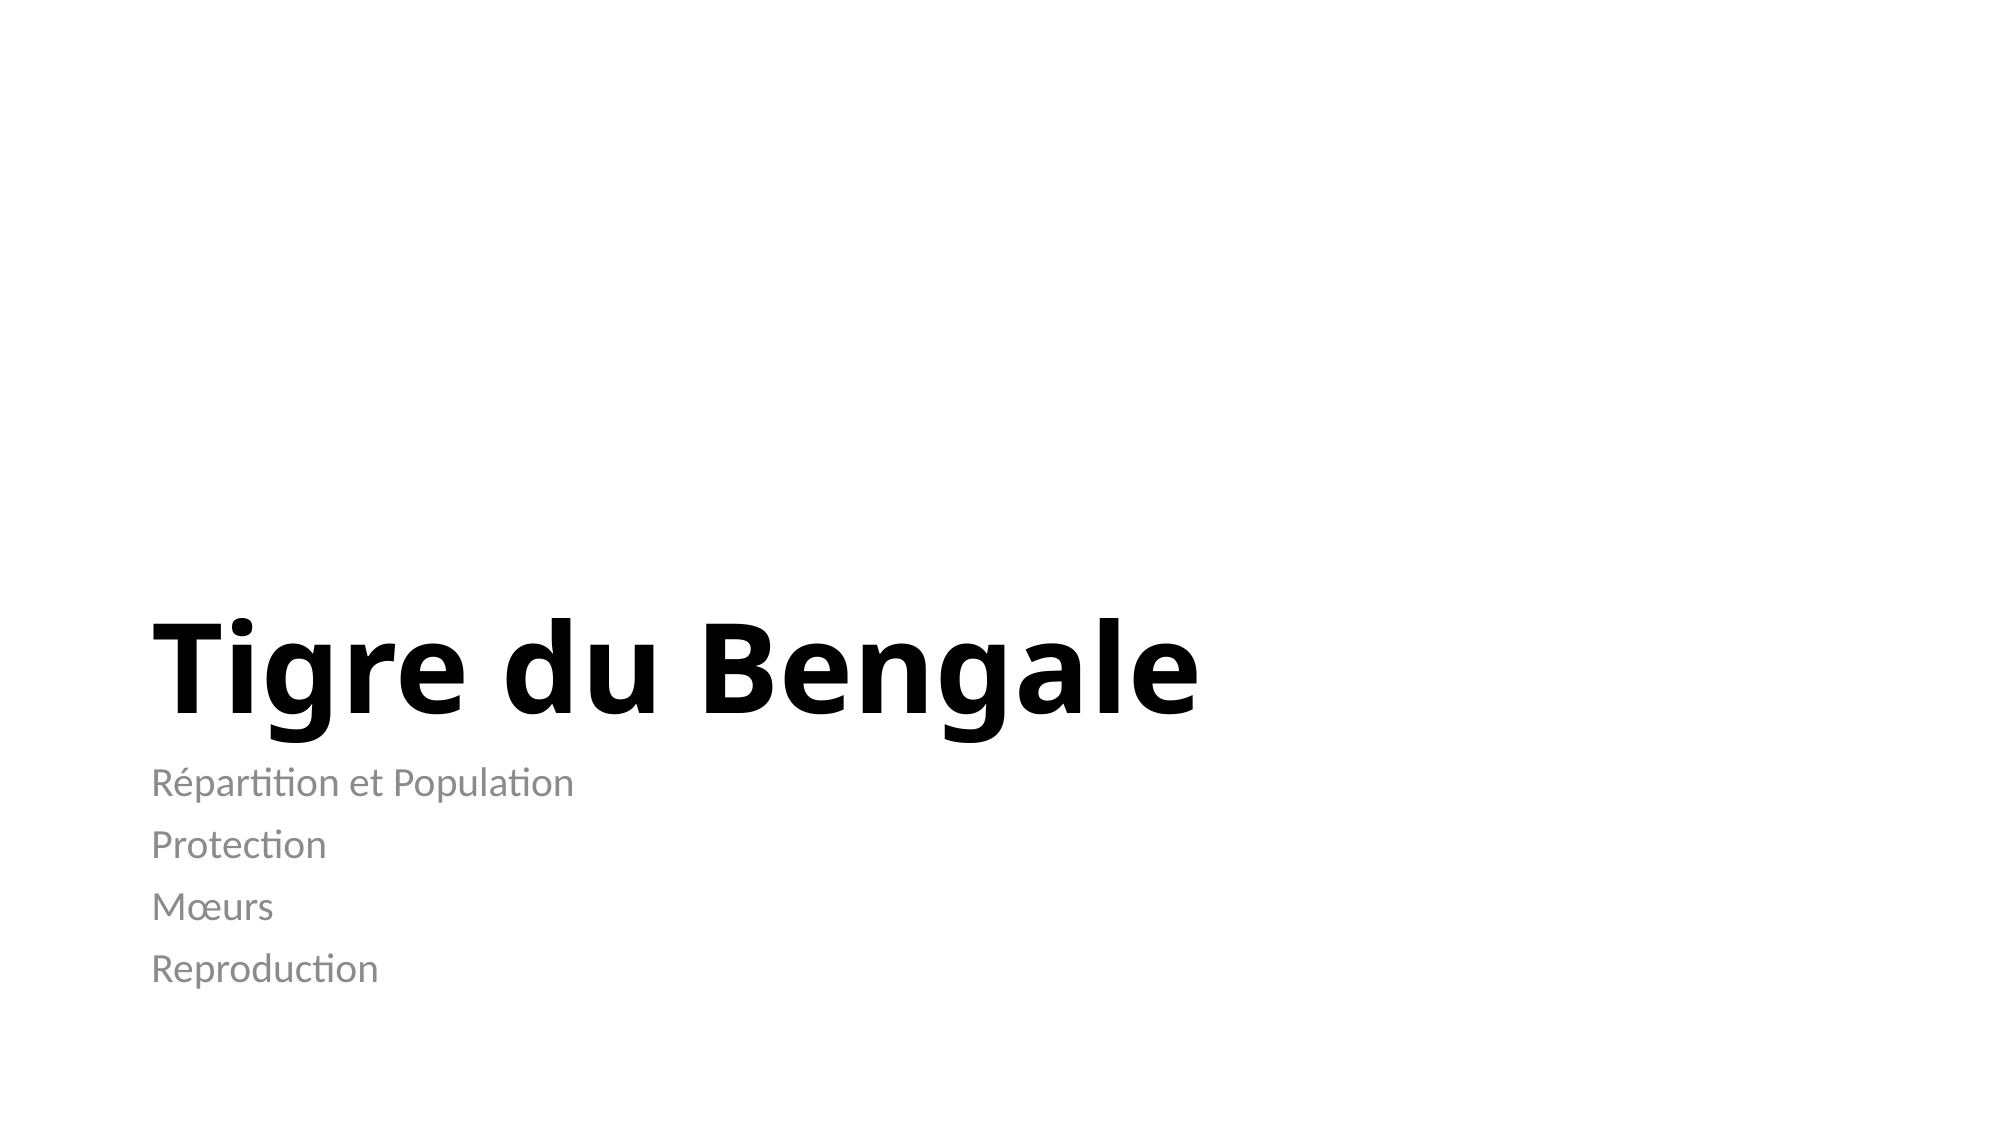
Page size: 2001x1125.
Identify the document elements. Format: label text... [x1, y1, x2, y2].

list Répartition et Population Protection Mœurs Reproduction [136, 752, 1862, 999]
title Tigre du Bengale [136, 280, 1862, 749]
